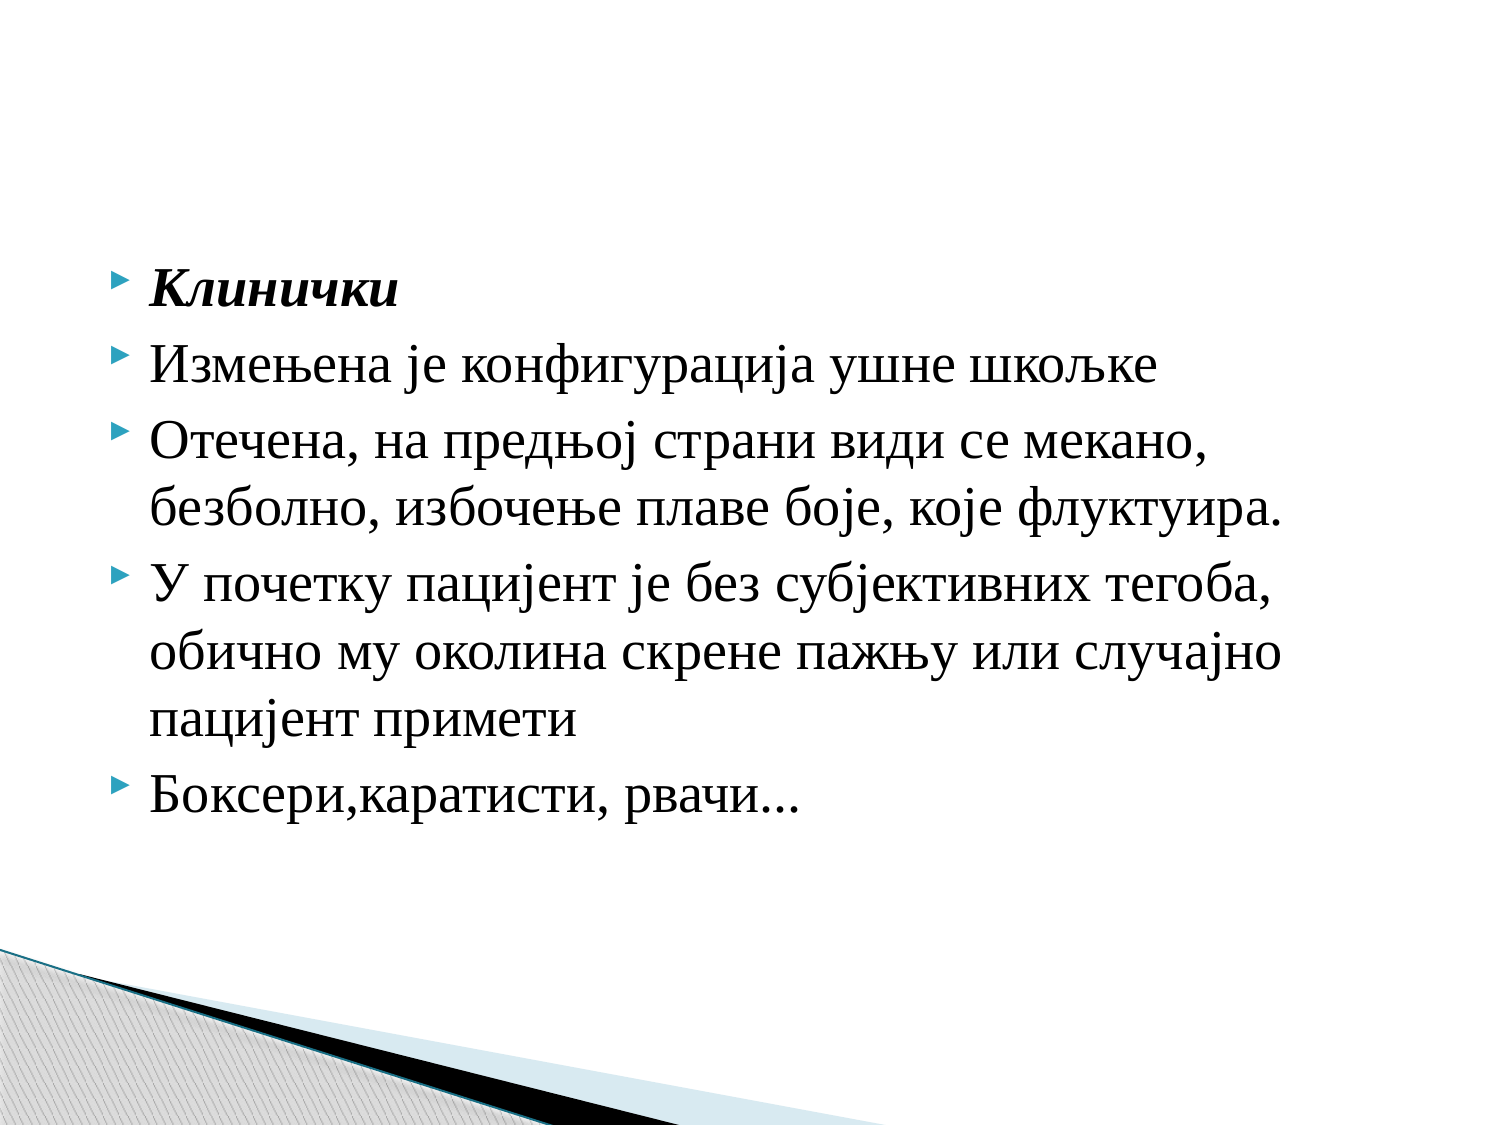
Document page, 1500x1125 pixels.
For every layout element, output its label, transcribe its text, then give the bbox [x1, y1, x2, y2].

list Клинички Измењена је конфигурација ушне шкољке Отечена, на предњој страни види се мекано, безболно, избочење плаве боје, које флуктуира. У почетку пацијент је без субјективних тегоба, обично му околина скрене пажњу или случајно пацијент примети Боксери,каратисти, рвачи... [74, 242, 1426, 986]
